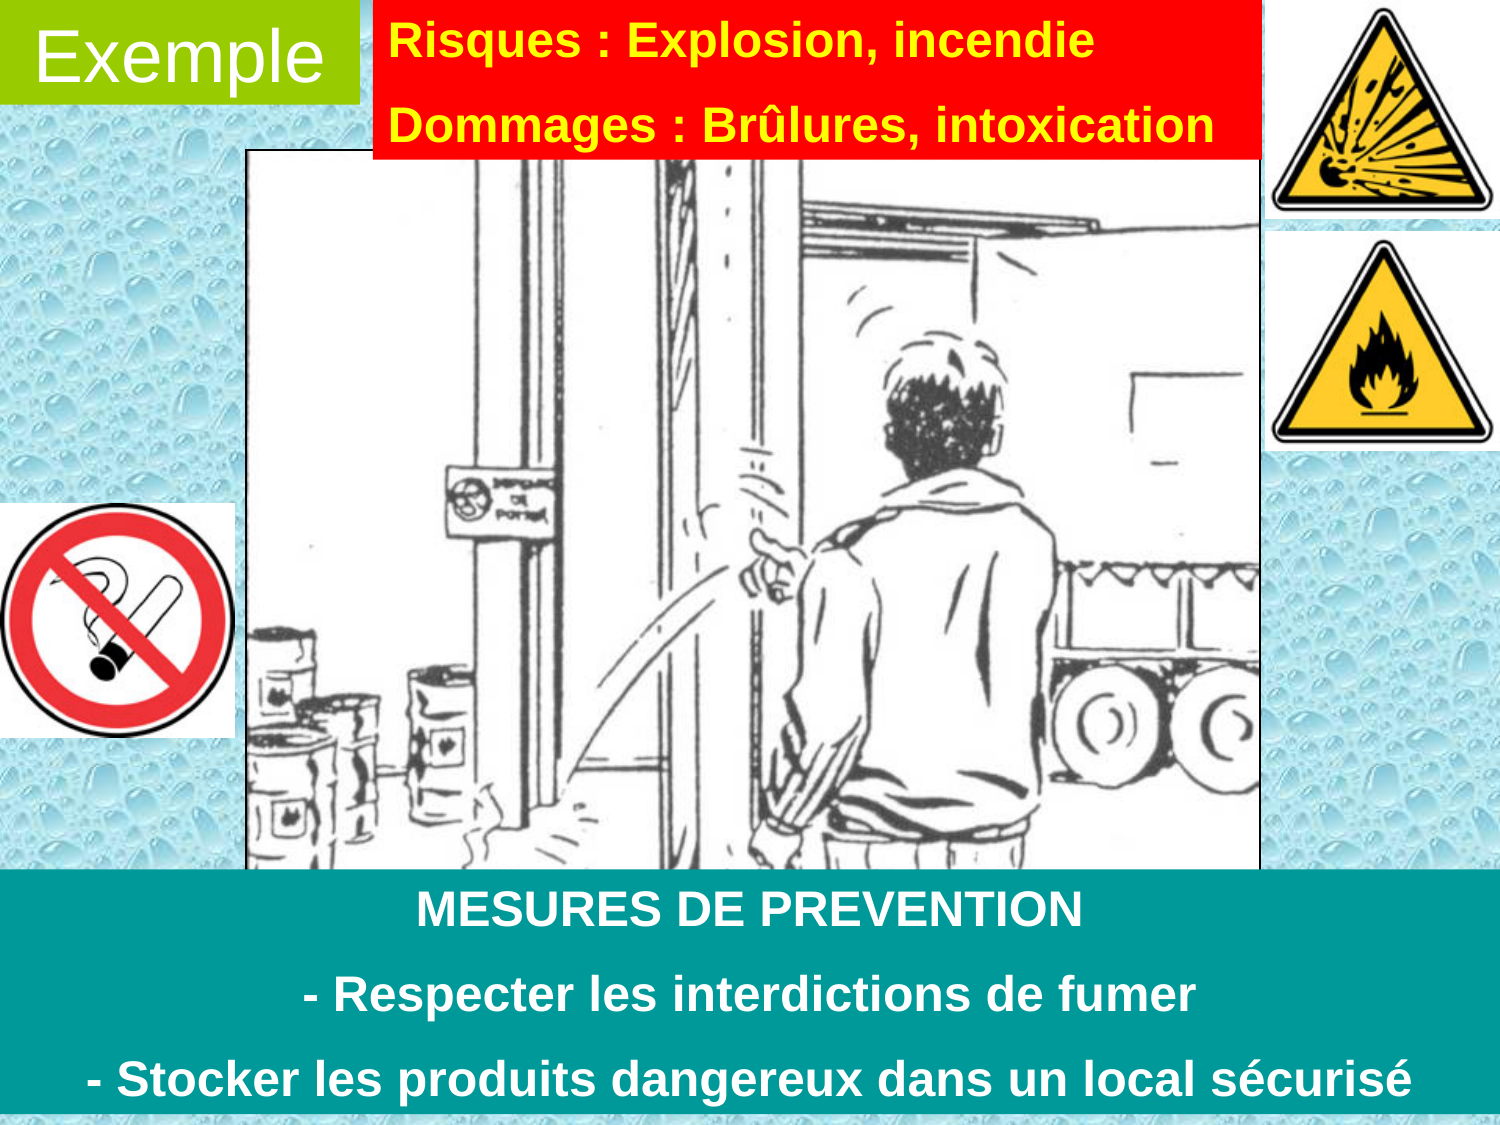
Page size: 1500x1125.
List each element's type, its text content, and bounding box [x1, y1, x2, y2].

text_box Exemple [0, 0, 360, 105]
picture [1261, 0, 1500, 869]
picture [0, 0, 372, 869]
text_box Risques : Explosion, incendie Dommages : Brûlures, intoxication [372, 0, 1262, 150]
text_box MESURES DE PREVENTION - Respecter les interdictions de fumer - Stocker les produits dangereux dans un local sécurisé [0, 869, 1500, 1115]
picture [0, 1115, 1500, 1125]
picture [247, 150, 1259, 999]
